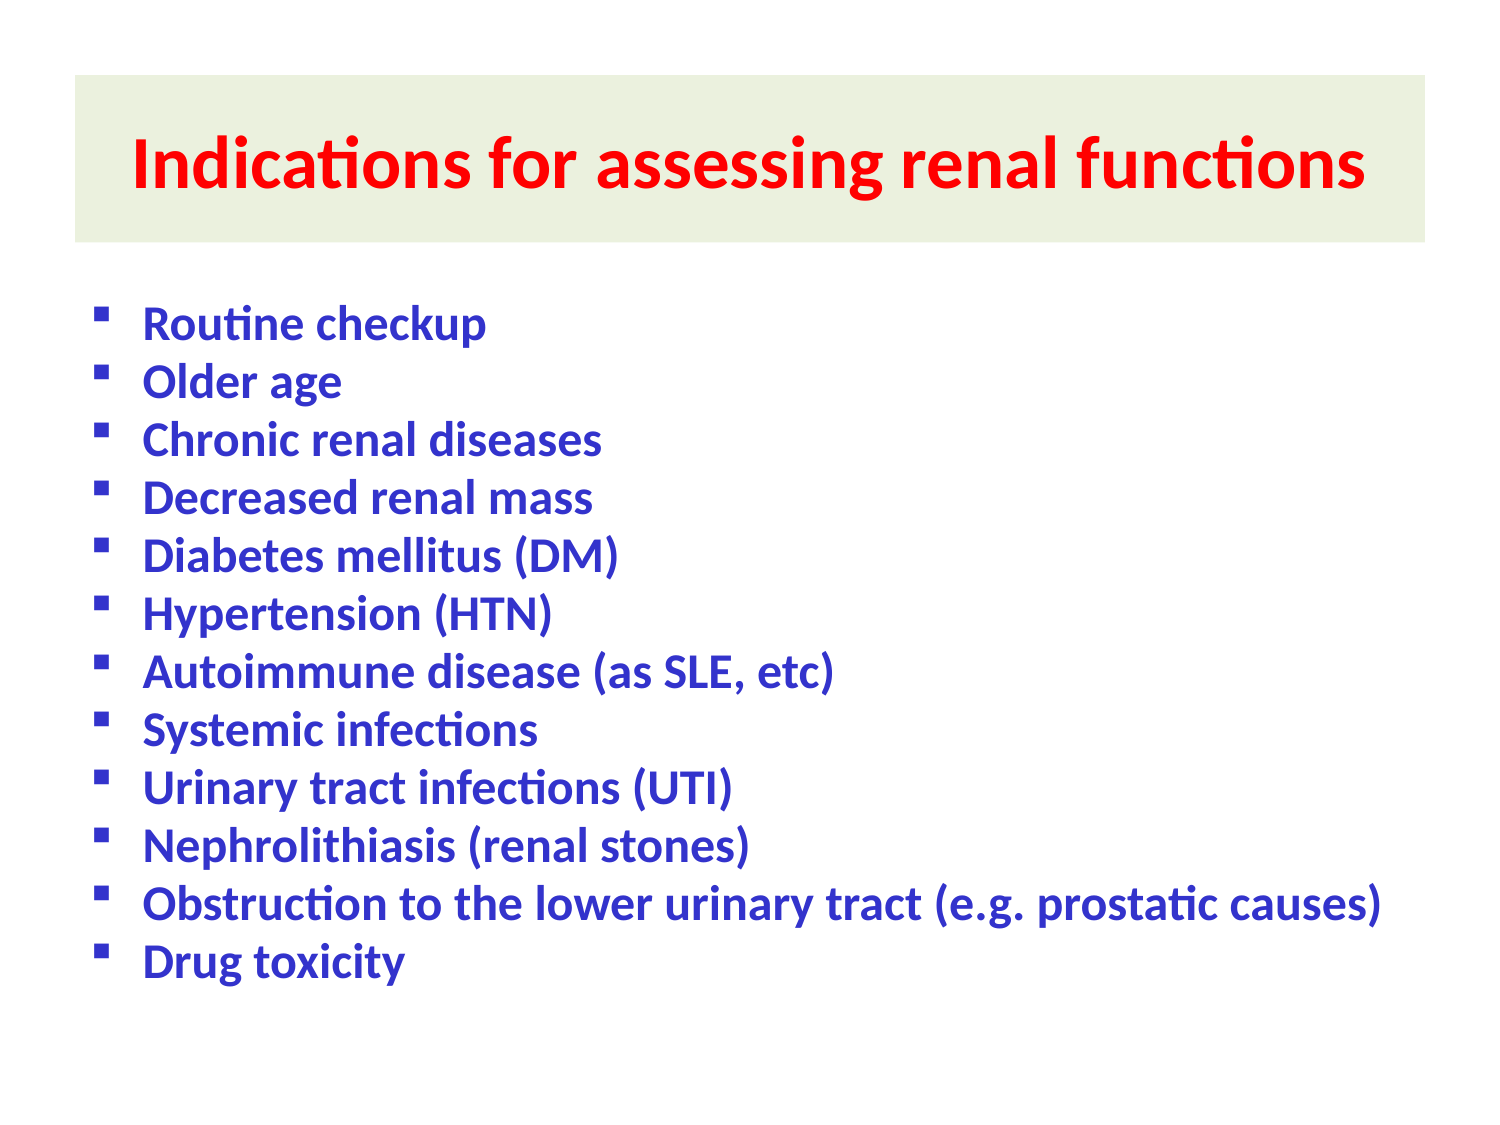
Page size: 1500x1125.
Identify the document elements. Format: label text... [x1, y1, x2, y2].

list Routine checkup Older age Chronic renal diseases Decreased renal mass Diabetes mellitus (DM) Hypertension (HTN) Autoimmune disease (as SLE, etc) Systemic infections Urinary tract infections (UTI) Nephrolithiasis (renal stones) Obstruction to the lower urinary tract (e.g. prostatic causes) Drug toxicity [75, 262, 1457, 1000]
title Indications for assessing renal functions [75, 75, 1425, 243]
